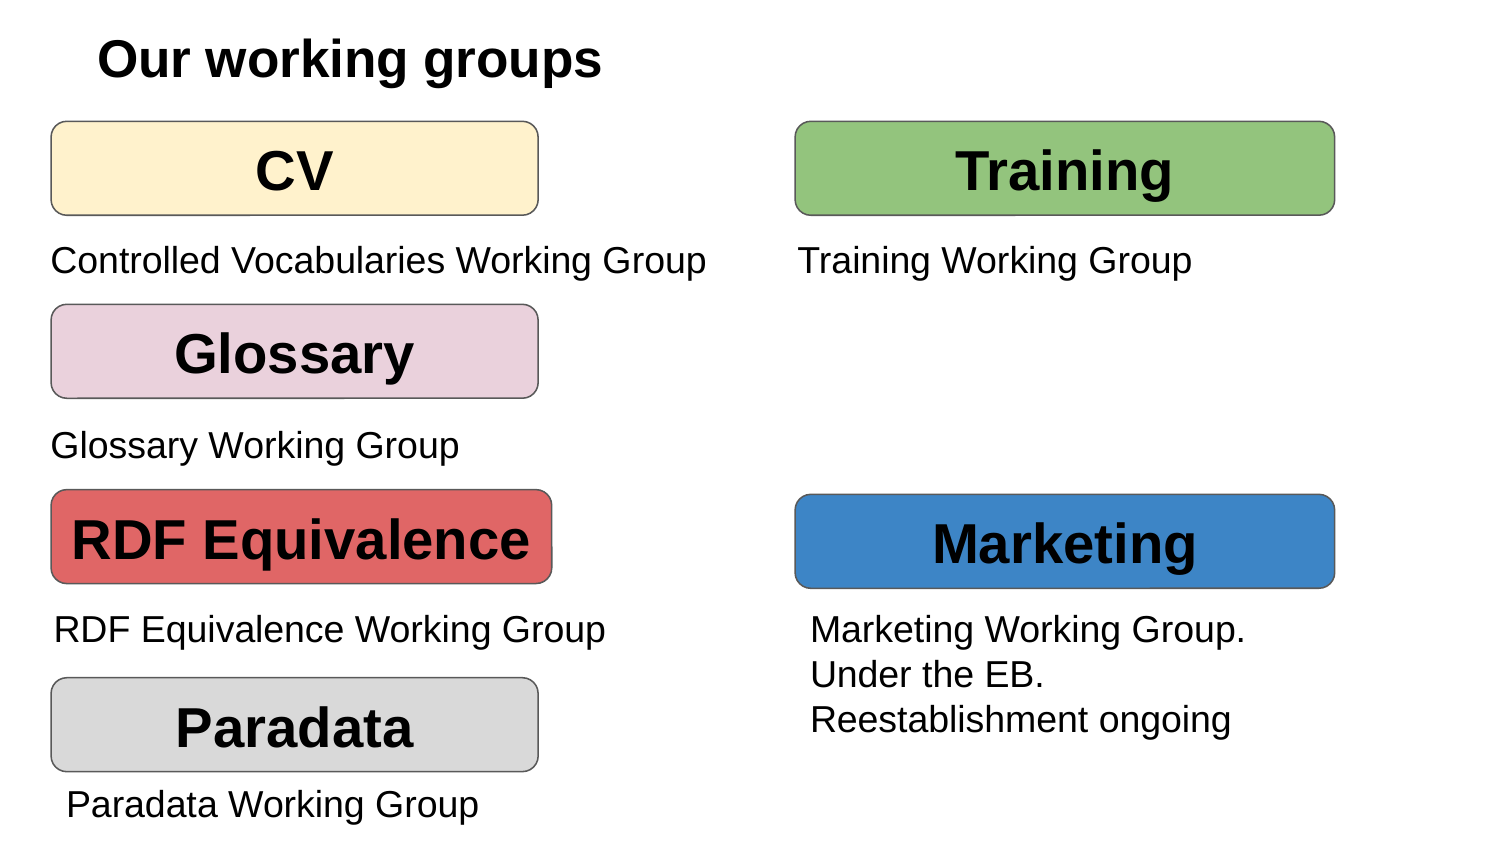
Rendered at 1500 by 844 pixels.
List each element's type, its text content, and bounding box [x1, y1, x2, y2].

text_box Training [795, 121, 1335, 216]
text_box Controlled Vocabularies Working Group [35, 221, 760, 297]
text_box Marketing Working Group. Under the EB. Reestablishment ongoing [795, 589, 1500, 800]
text_box CV [51, 121, 539, 216]
text_box Glossary [51, 304, 539, 399]
text_box RDF Equivalence Working Group [38, 589, 764, 665]
text_box Paradata [51, 677, 539, 764]
title Our working groups [82, 9, 1480, 104]
text_box Training Working Group [782, 221, 1500, 297]
text_box Paradata Working Group [51, 764, 776, 840]
text_box RDF Equivalence [51, 489, 552, 584]
text_box Marketing [795, 494, 1335, 589]
text_box Glossary Working Group [35, 406, 760, 482]
